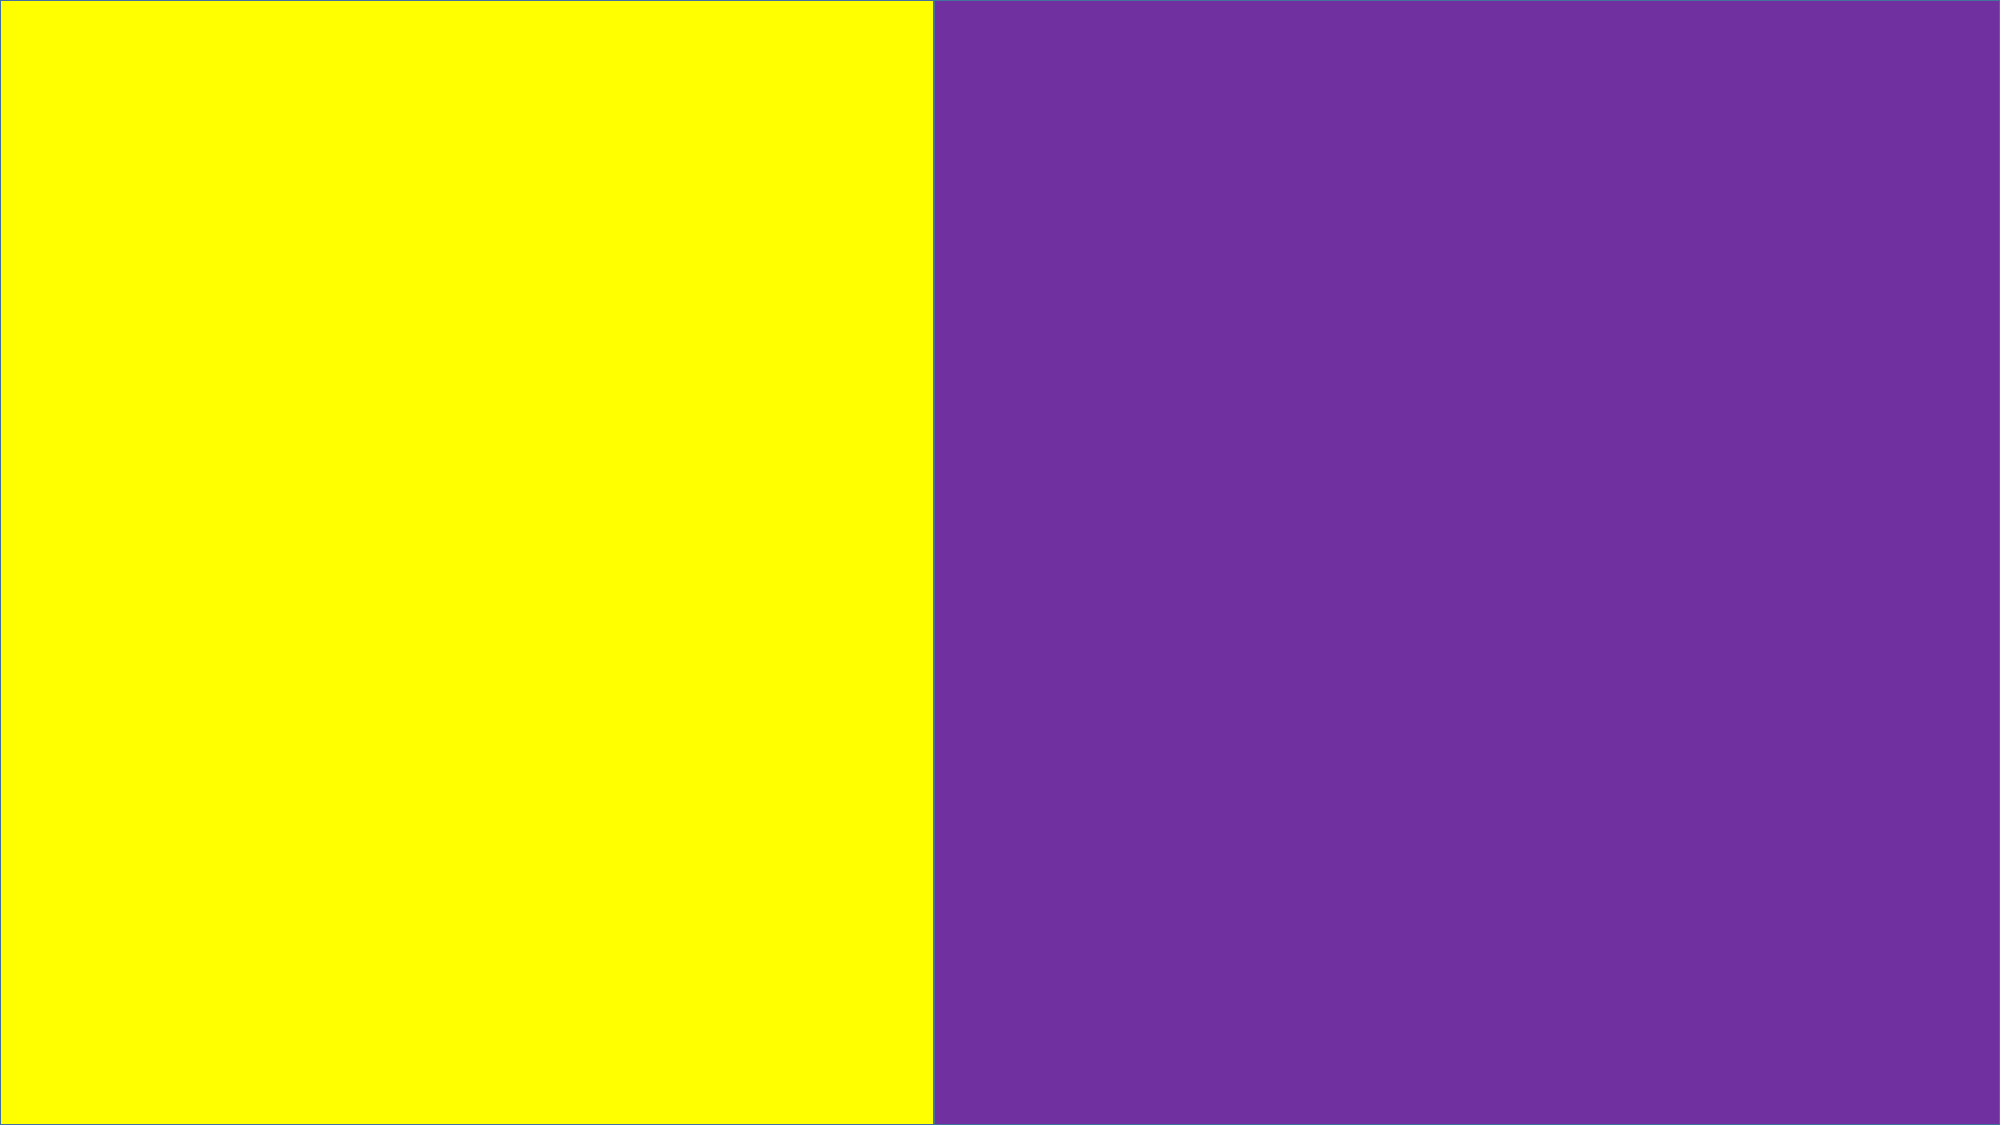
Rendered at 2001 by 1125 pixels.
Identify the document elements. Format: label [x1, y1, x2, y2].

text_box [0, 0, 933, 1125]
text_box [933, 0, 2000, 1125]
